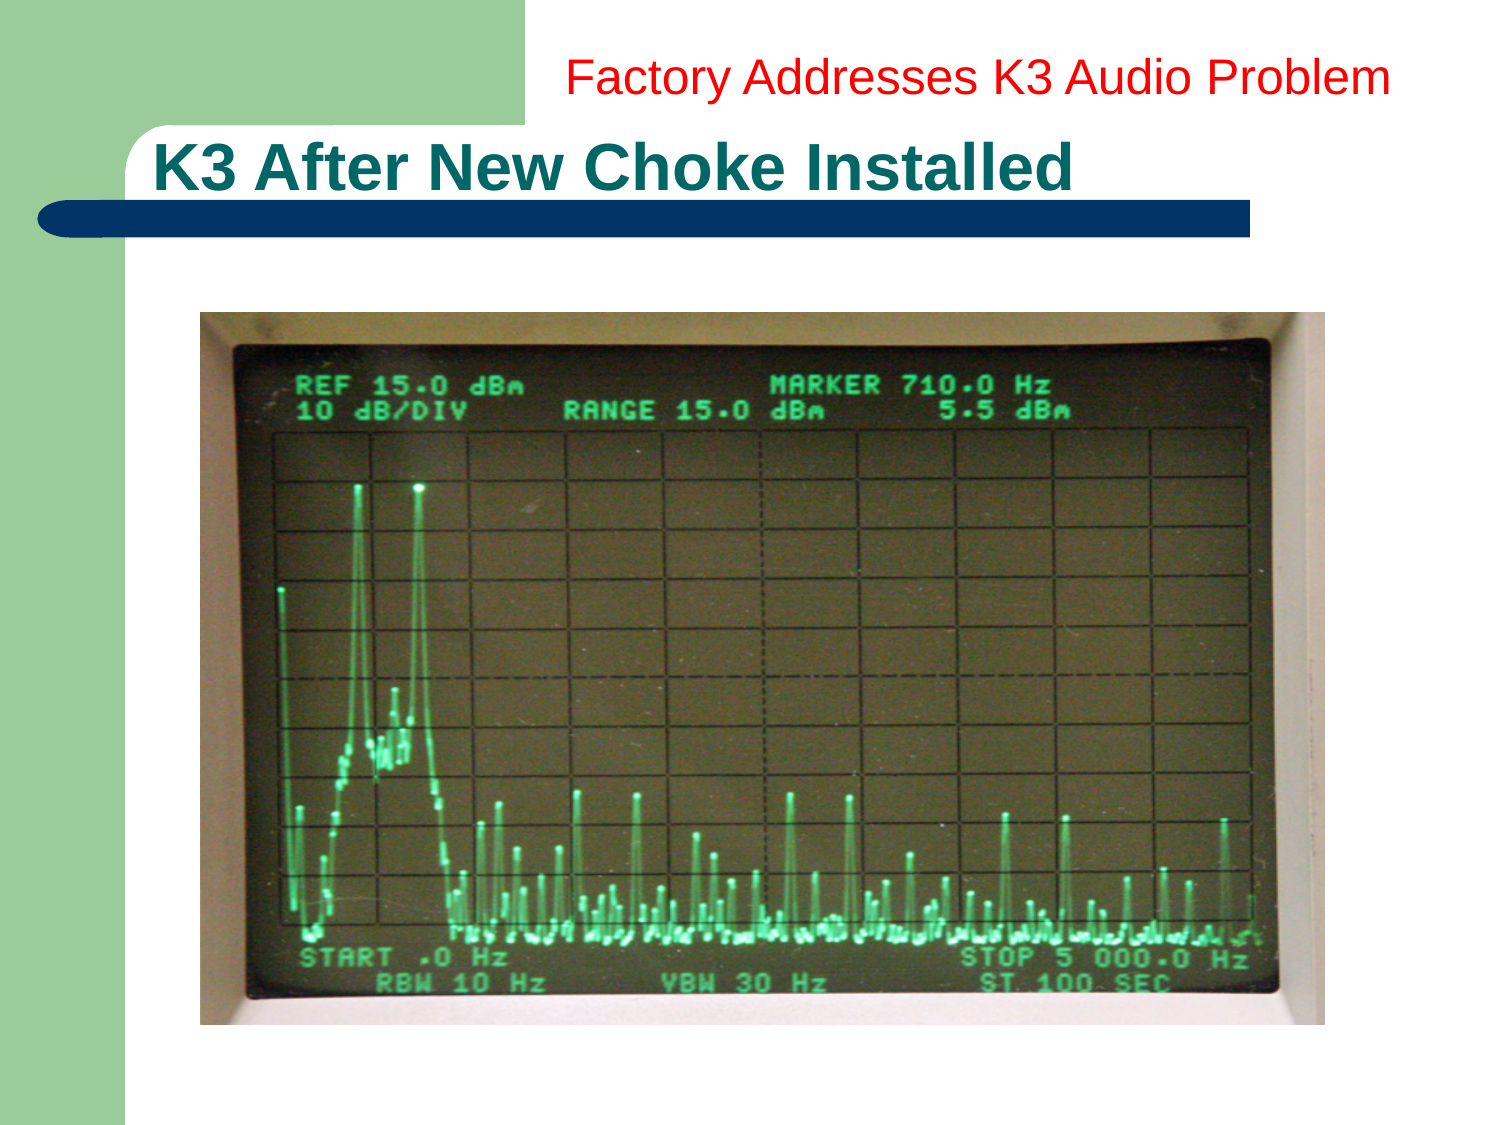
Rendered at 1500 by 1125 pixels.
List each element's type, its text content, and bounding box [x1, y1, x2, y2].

text_box Factory Addresses K3 Audio Problem [549, 37, 1500, 113]
title K3 After New Choke Installed [137, 124, 1438, 213]
picture [199, 312, 1326, 1026]
